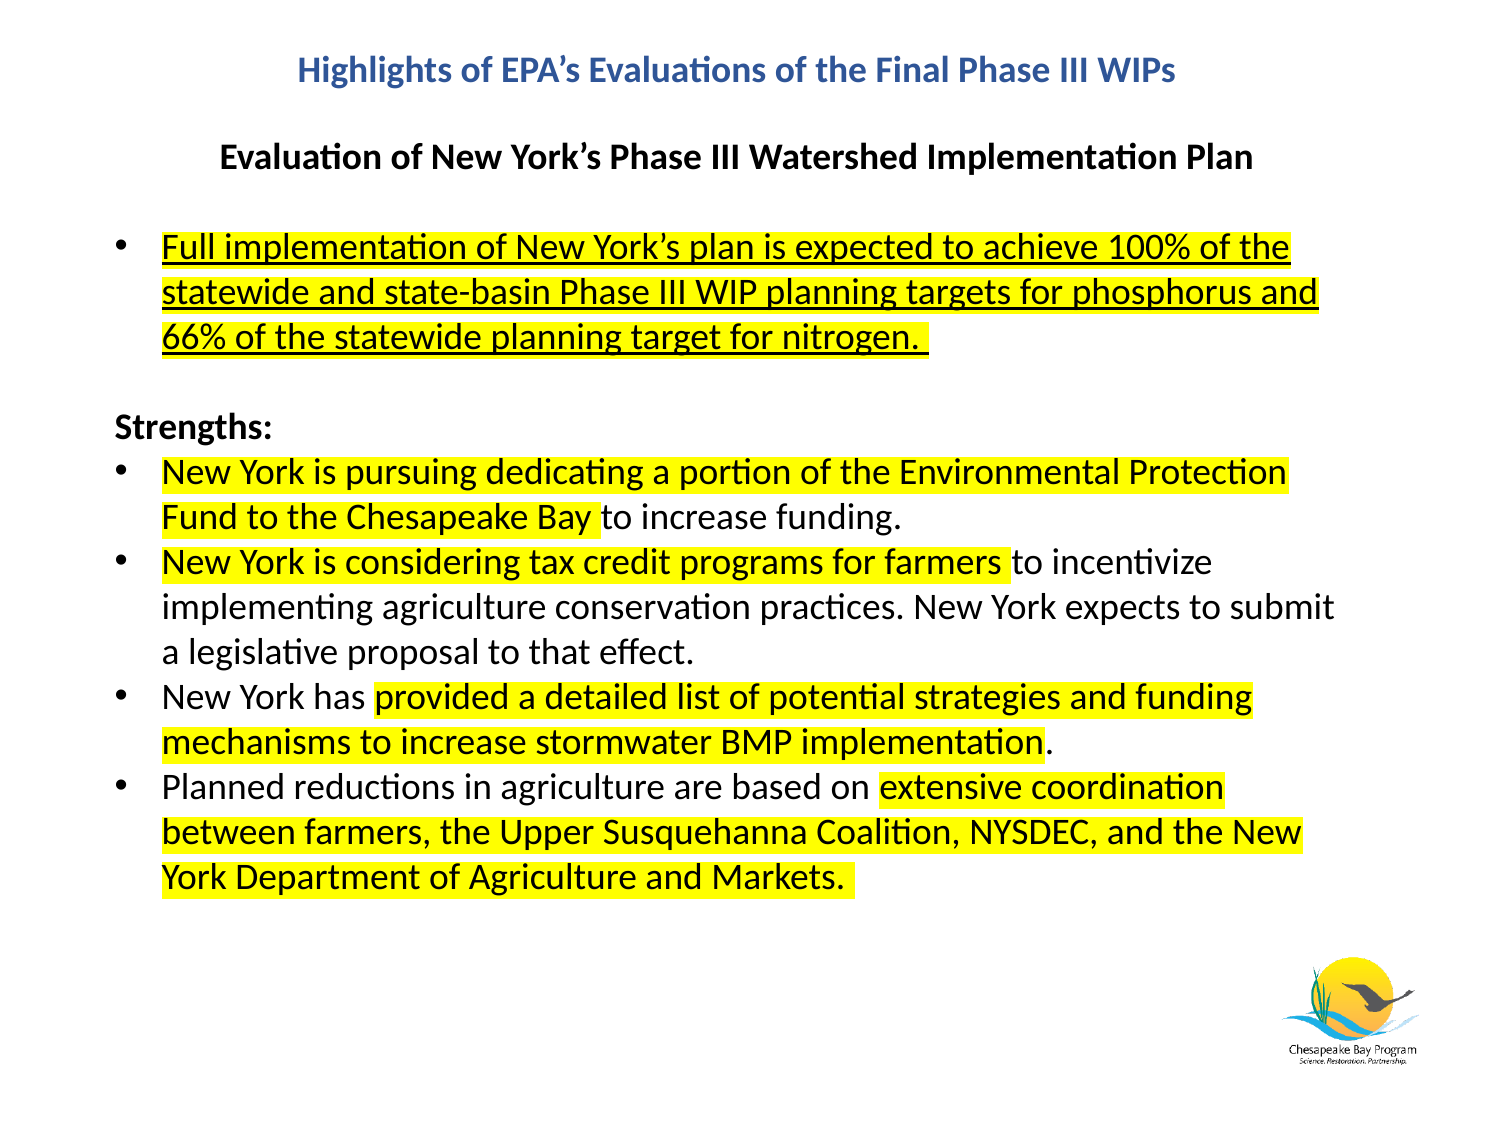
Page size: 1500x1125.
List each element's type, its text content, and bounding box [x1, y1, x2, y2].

picture [1281, 956, 1419, 1065]
text_box Evaluation of New York’s Phase III Watershed Implementation Plan Full implementation of New York’s plan is expected to achieve 100% of the statewide and state-basin Phase III WIP planning targets for phosphorus and 66% of the statewide planning target for nitrogen. Strengths: New York is pursuing dedicating a portion of the Environmental Protection Fund to the Chesapeake Bay to increase funding. New York is considering tax credit programs for farmers to incentivize implementing agriculture conservation practices. New York expects to submit a legislative proposal to that effect. New York has provided a detailed list of potential strategies and funding mechanisms to increase stormwater BMP implementation. Planned reductions in agriculture are based on extensive coordination between farmers, the Upper Susquehanna Coalition, NYSDEC, and the New York Department of Agriculture and Markets. [99, 124, 1375, 905]
text_box Highlights of EPA’s Evaluations of the Final Phase III WIPs [125, 37, 1350, 98]
